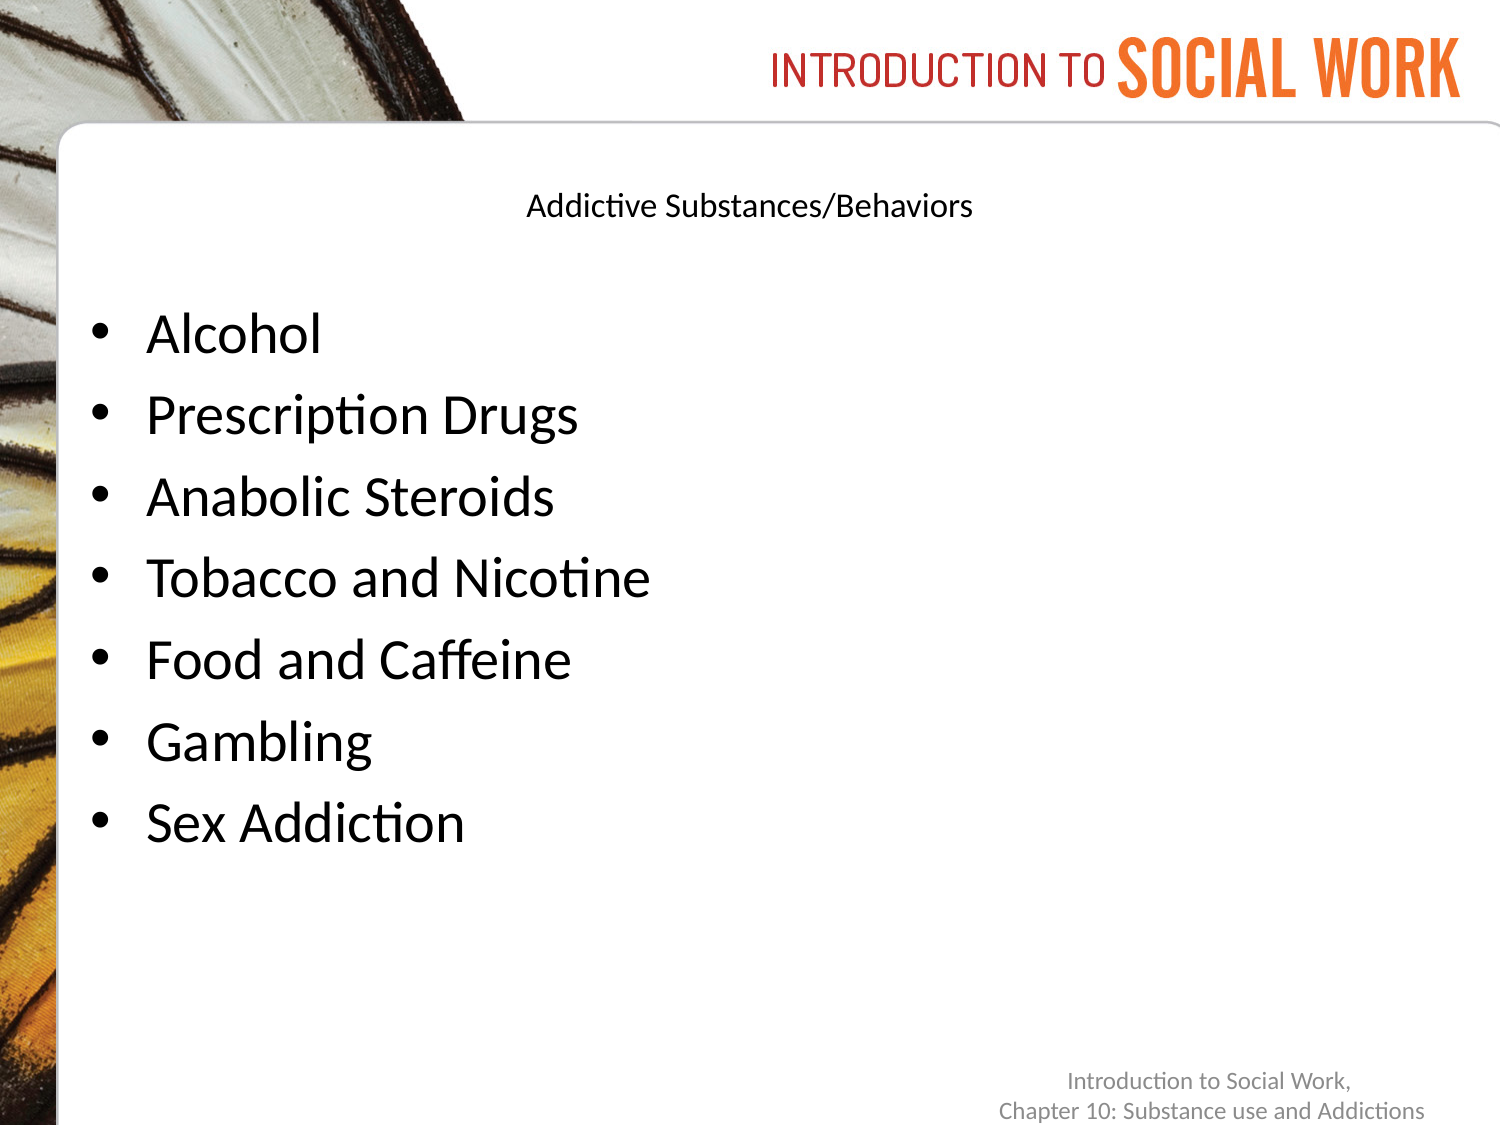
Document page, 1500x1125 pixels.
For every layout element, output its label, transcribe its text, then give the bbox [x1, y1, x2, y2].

list Alcohol Prescription Drugs Anabolic Steroids Tobacco and Nicotine Food and Caffeine Gambling Sex Addiction [75, 287, 1500, 1050]
picture [0, 0, 1500, 1125]
title Addictive Substances/Behaviors [75, 174, 1425, 233]
footer Introduction to Social Work, Chapter 10: Substance use and Addictions [950, 1065, 1475, 1125]
